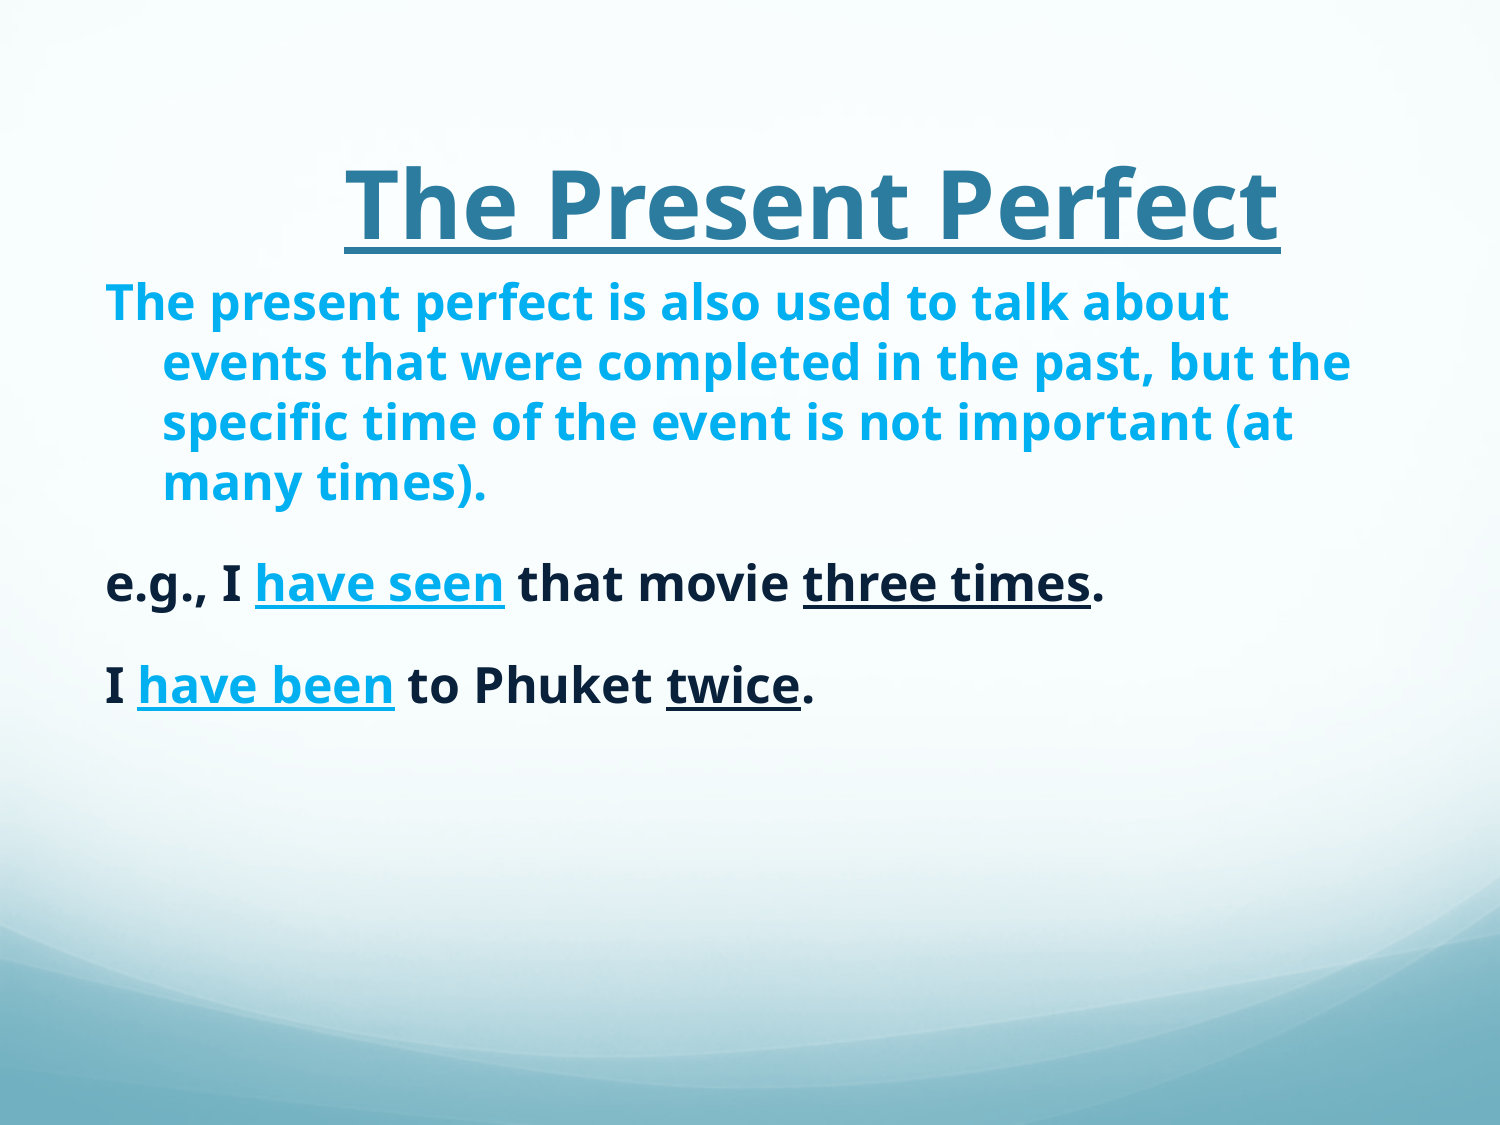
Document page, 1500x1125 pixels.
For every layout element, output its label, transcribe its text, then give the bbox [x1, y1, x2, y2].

list The present perfect is also used to talk about events that were completed in the past, but the specific time of the event is not important (at many times). e.g., I have seen that movie three times. I have been to Phuket twice. [90, 262, 1410, 975]
title The Present Perfect [142, 141, 1482, 267]
